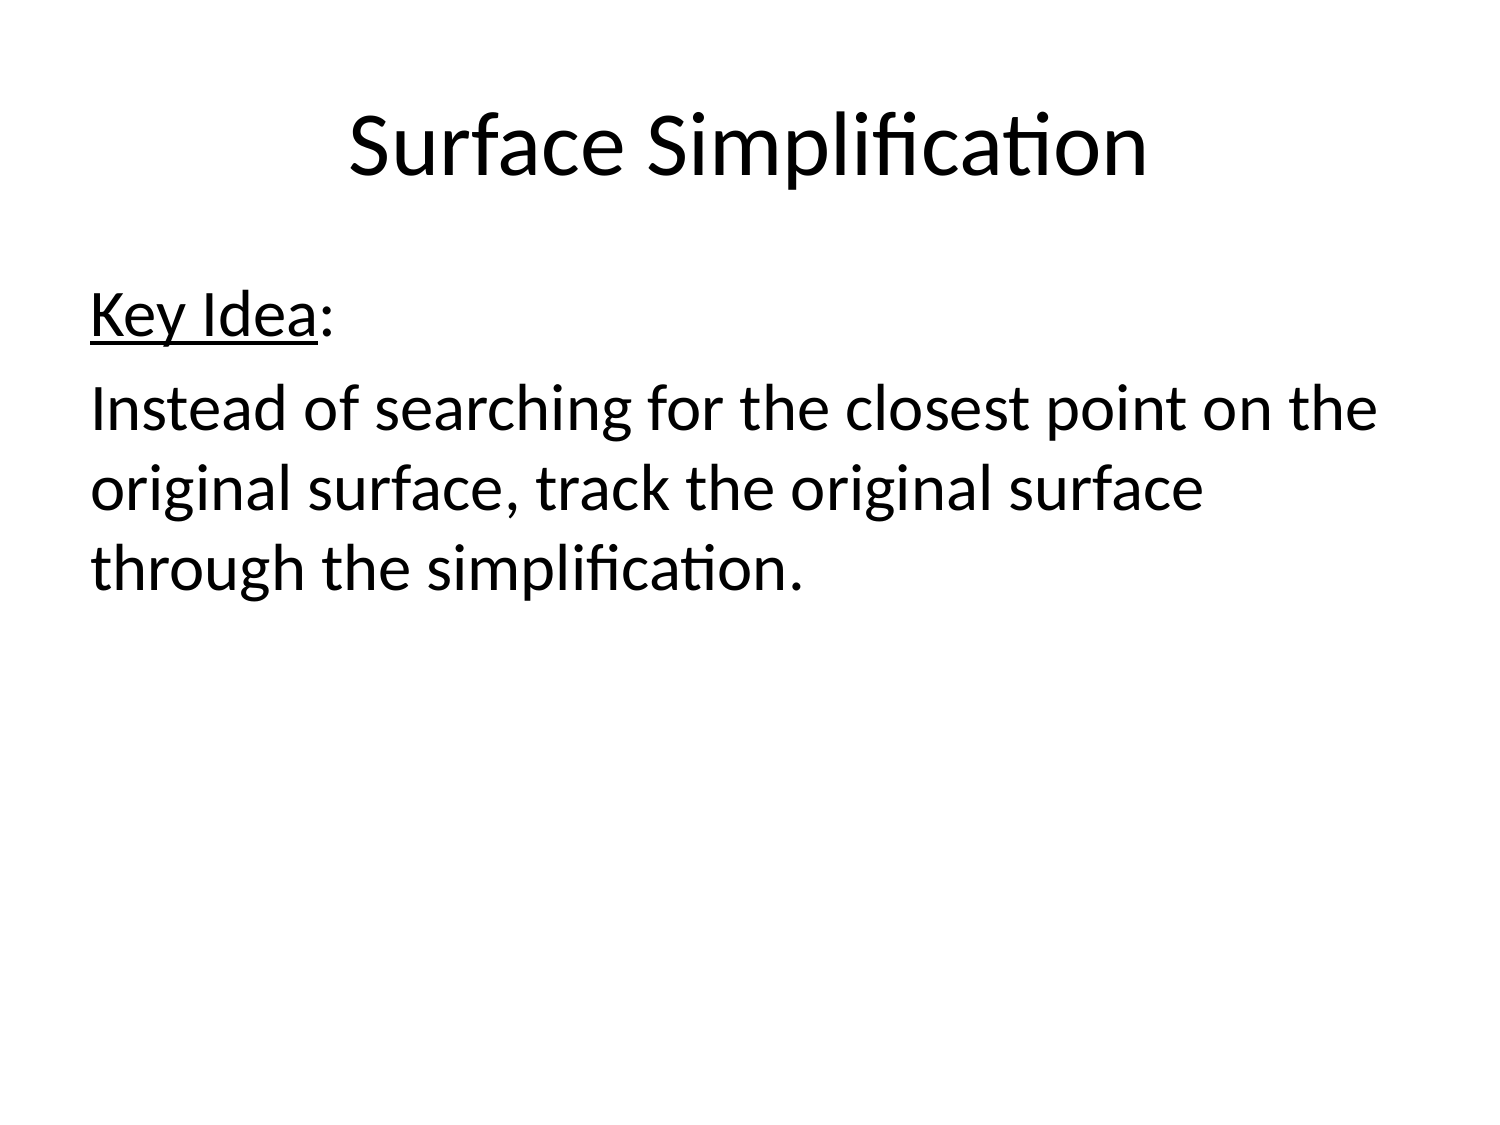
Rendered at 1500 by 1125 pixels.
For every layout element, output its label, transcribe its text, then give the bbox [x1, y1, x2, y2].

title Surface Simplification [75, 45, 1425, 233]
list Key Idea: Instead of searching for the closest point on the original surface, track the original surface through the simplification. [75, 262, 1425, 1005]
